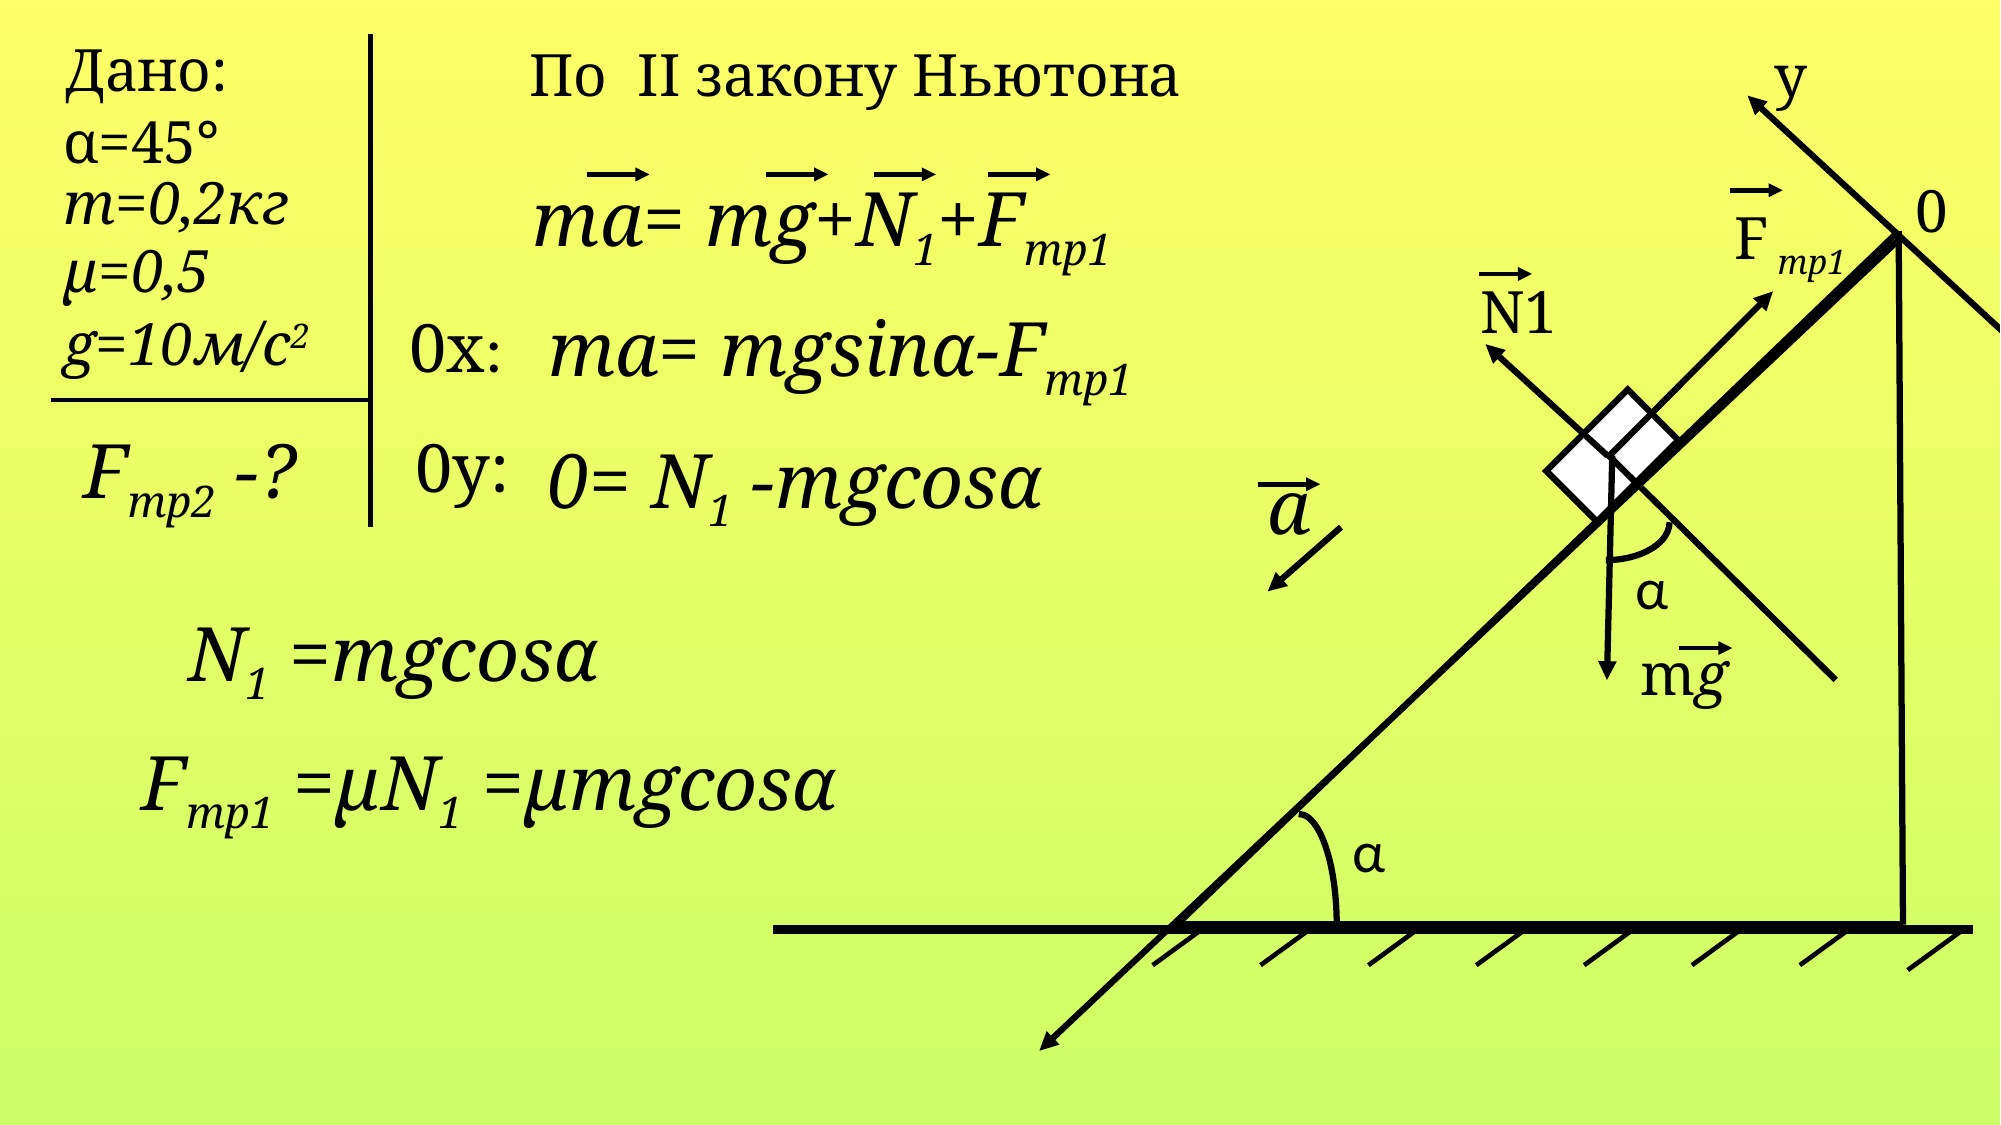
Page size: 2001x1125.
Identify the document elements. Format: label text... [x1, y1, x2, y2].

text_box 0= N1 -mgcosα [532, 419, 1009, 543]
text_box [1799, 927, 1853, 966]
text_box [1152, 927, 1205, 966]
text_box N1 =mgcosα [173, 592, 693, 716]
text_box ma= mgsinα-Fтр1 [533, 287, 1009, 411]
text_box 0x: [408, 298, 533, 394]
text_box По II закону Ньютона [514, 31, 1233, 116]
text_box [1907, 931, 1960, 971]
text_box 0y: [408, 418, 545, 514]
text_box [1584, 927, 1637, 966]
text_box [1691, 927, 1745, 966]
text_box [1476, 927, 1529, 966]
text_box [1368, 927, 1421, 966]
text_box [1260, 927, 1313, 966]
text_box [1009, 86, 2000, 950]
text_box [518, 158, 1009, 266]
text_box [1607, 454, 1836, 680]
text_box Fтр1 =µN1 =μmgcosα [127, 727, 910, 845]
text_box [48, 25, 408, 527]
text_box y [1760, 32, 1836, 86]
